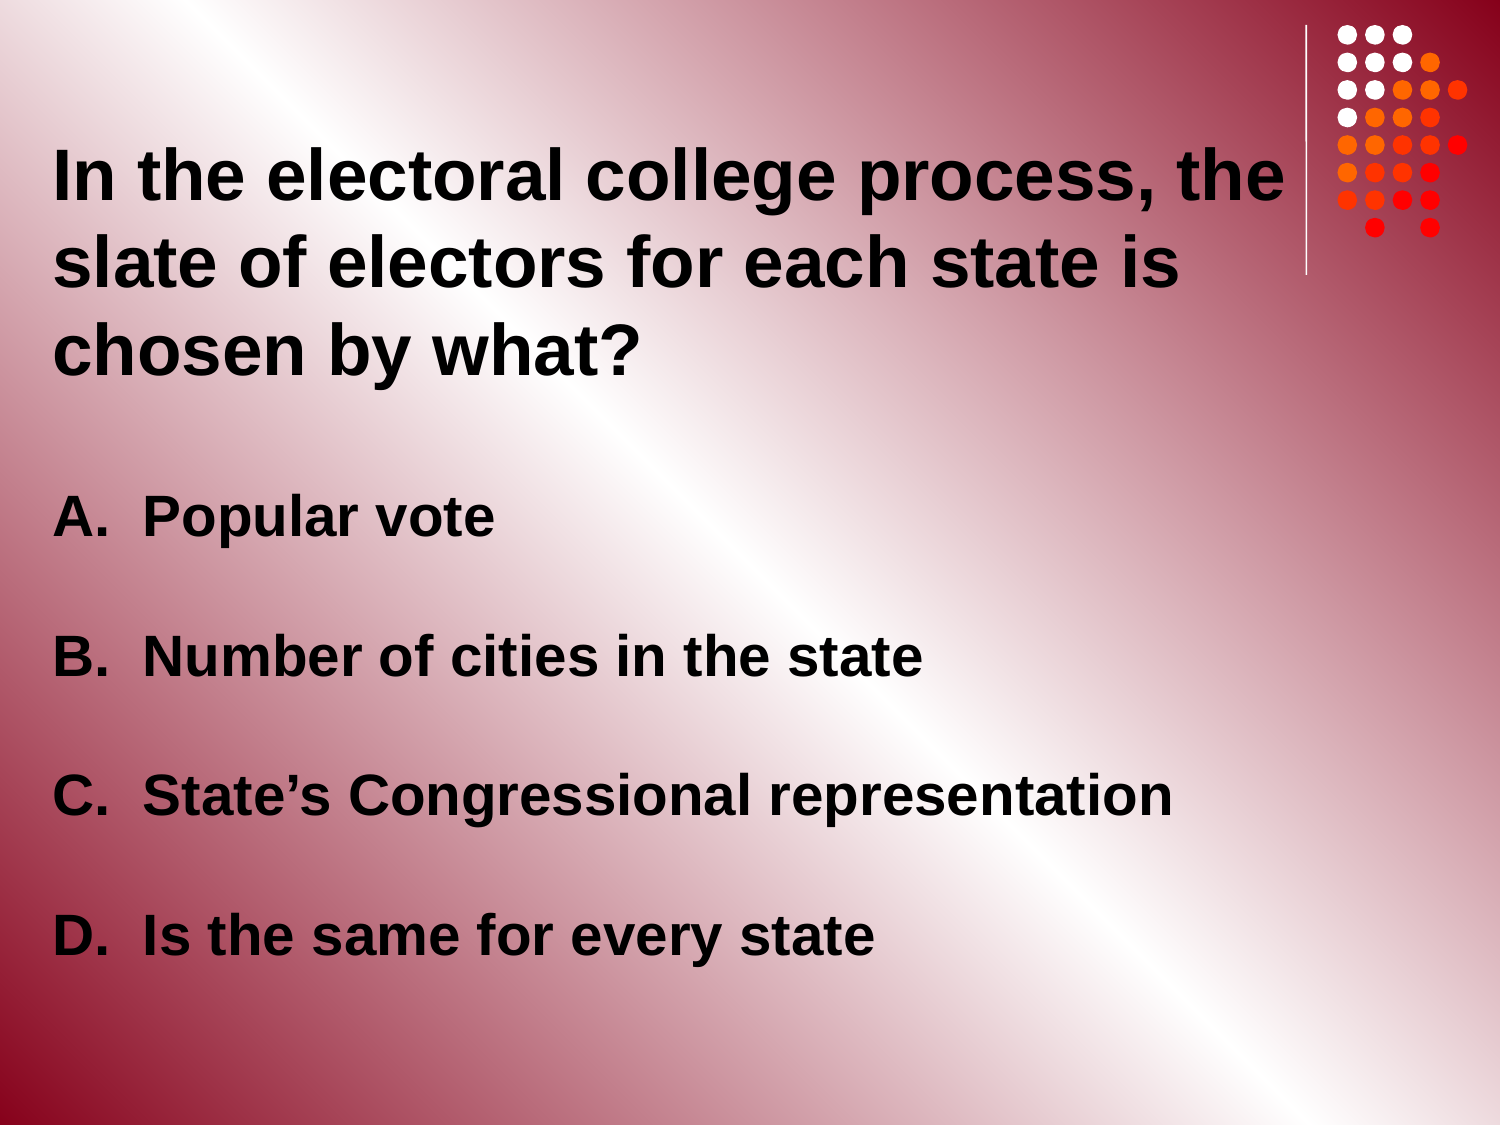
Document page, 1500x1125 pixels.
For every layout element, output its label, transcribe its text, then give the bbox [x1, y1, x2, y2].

text_box In the electoral college process, the slate of electors for each state is chosen by what? A. Popular vote B. Number of cities in the state C. State’s Congressional representation D. Is the same for every state [37, 937, 1313, 1125]
